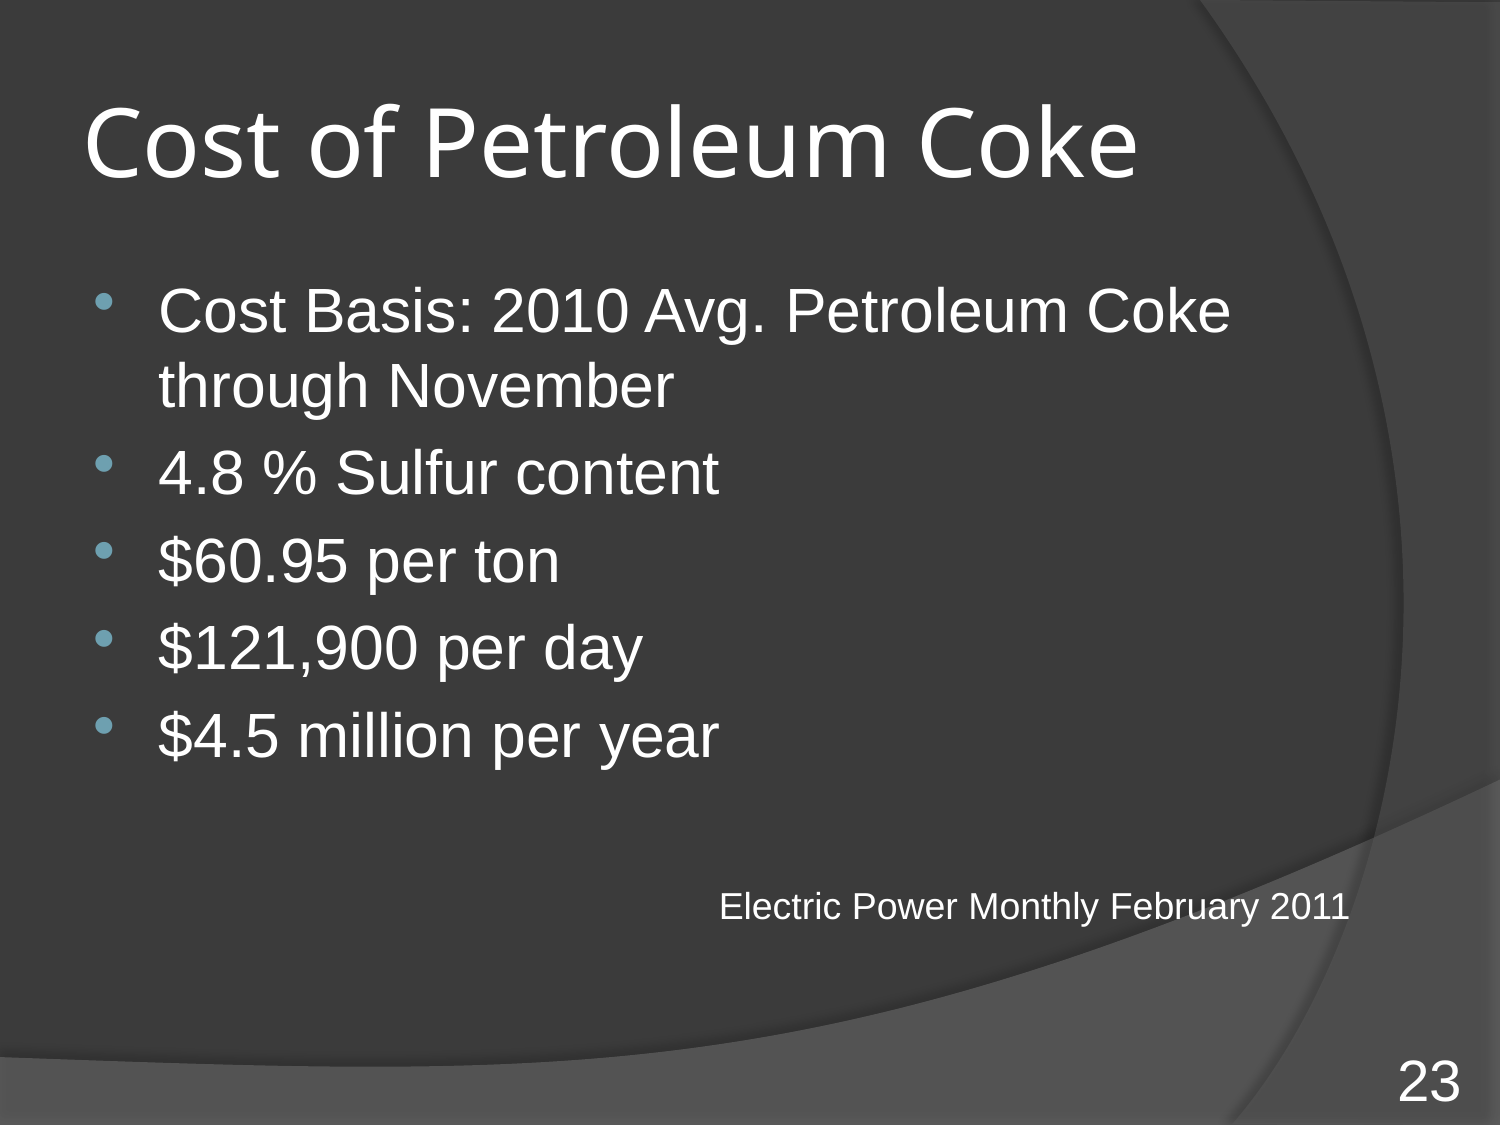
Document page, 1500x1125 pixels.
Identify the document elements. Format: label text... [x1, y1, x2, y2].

title Cost of Petroleum Coke [75, 45, 1300, 233]
list Cost Basis: 2010 Avg. Petroleum Coke through November 4.8 % Sulfur content $60.95 per ton $121,900 per day $4.5 million per year [75, 262, 1300, 1005]
text_box Electric Power Monthly February 2011 [703, 874, 1366, 935]
slide_number 23 [1337, 1053, 1463, 1114]
